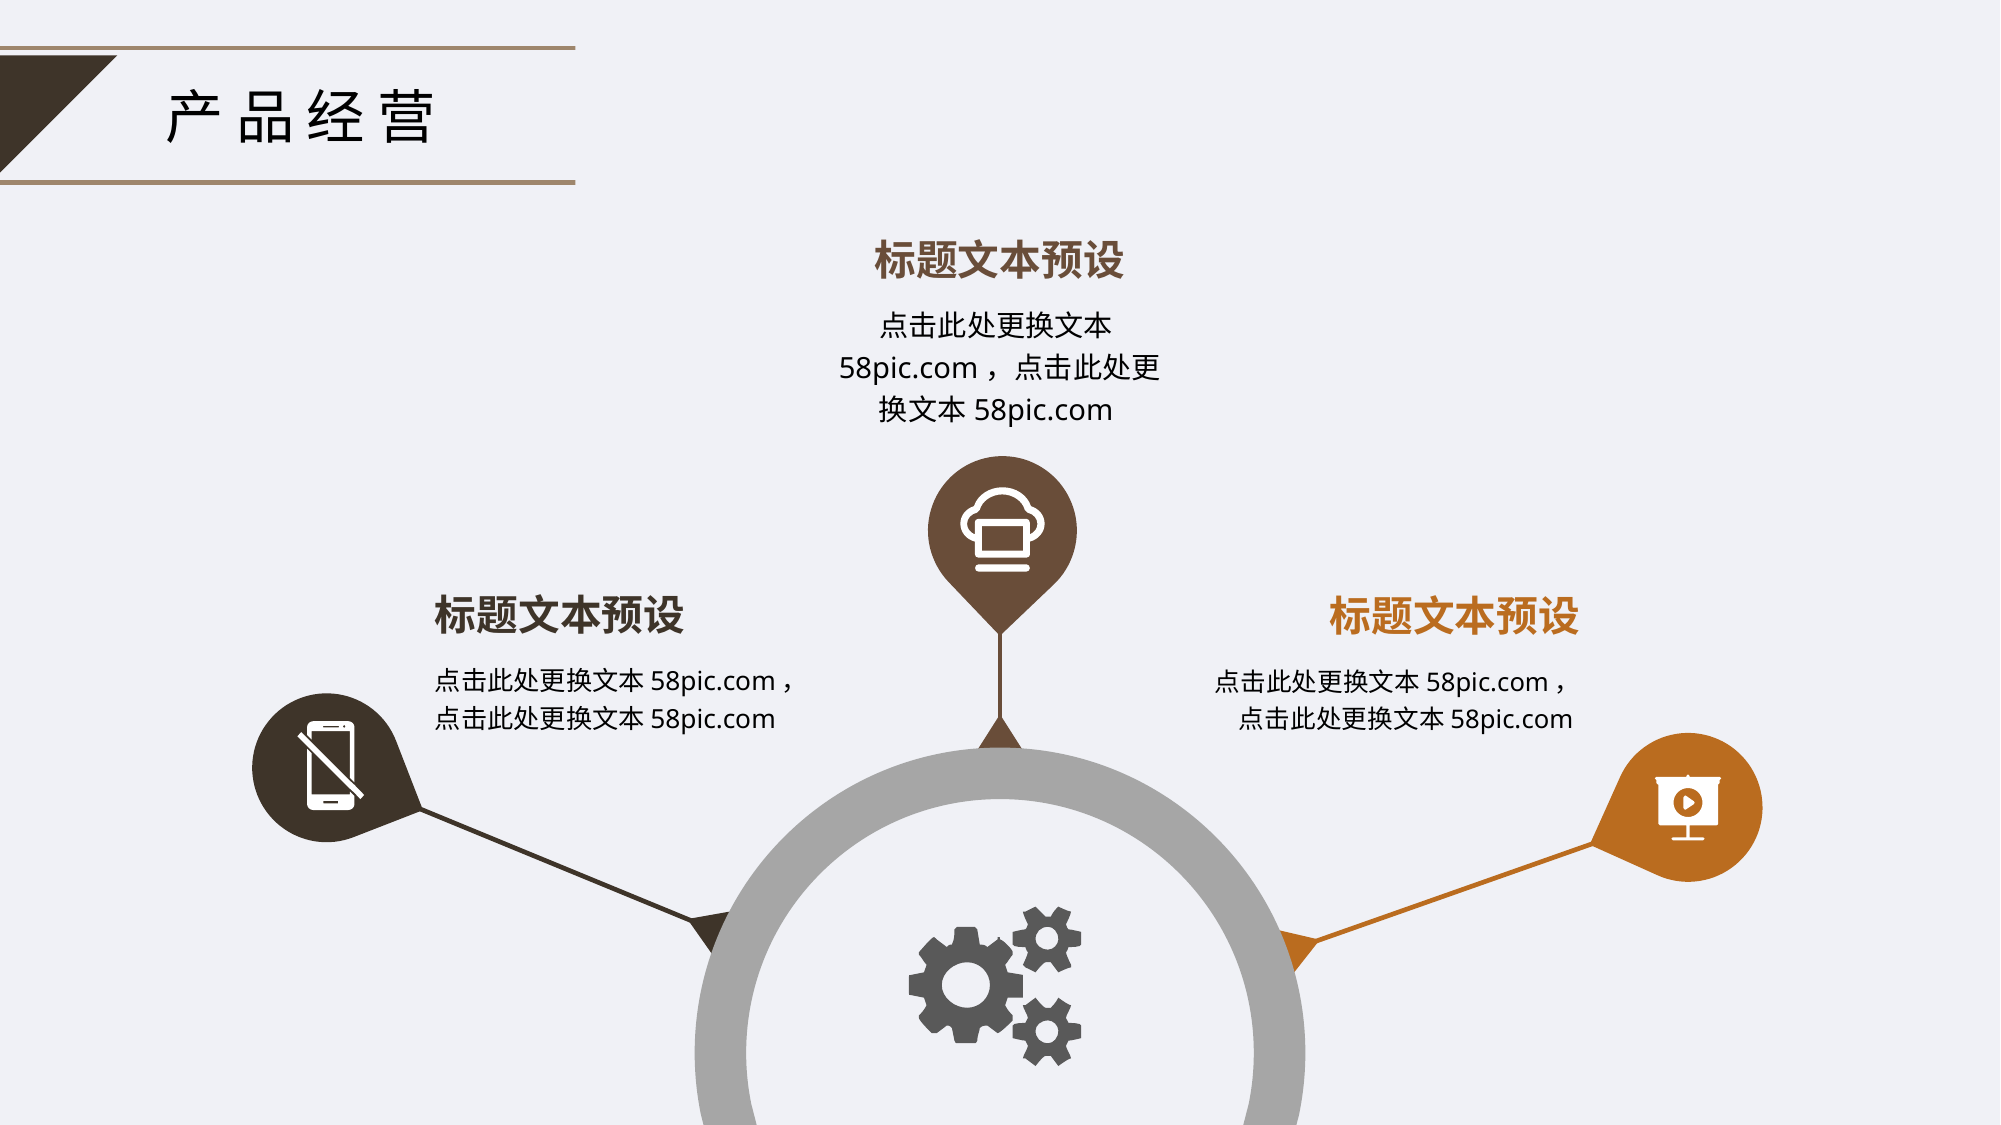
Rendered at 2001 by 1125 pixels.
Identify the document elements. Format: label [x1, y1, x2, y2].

text_box [268, 228, 1763, 1125]
text_box [0, 48, 576, 183]
